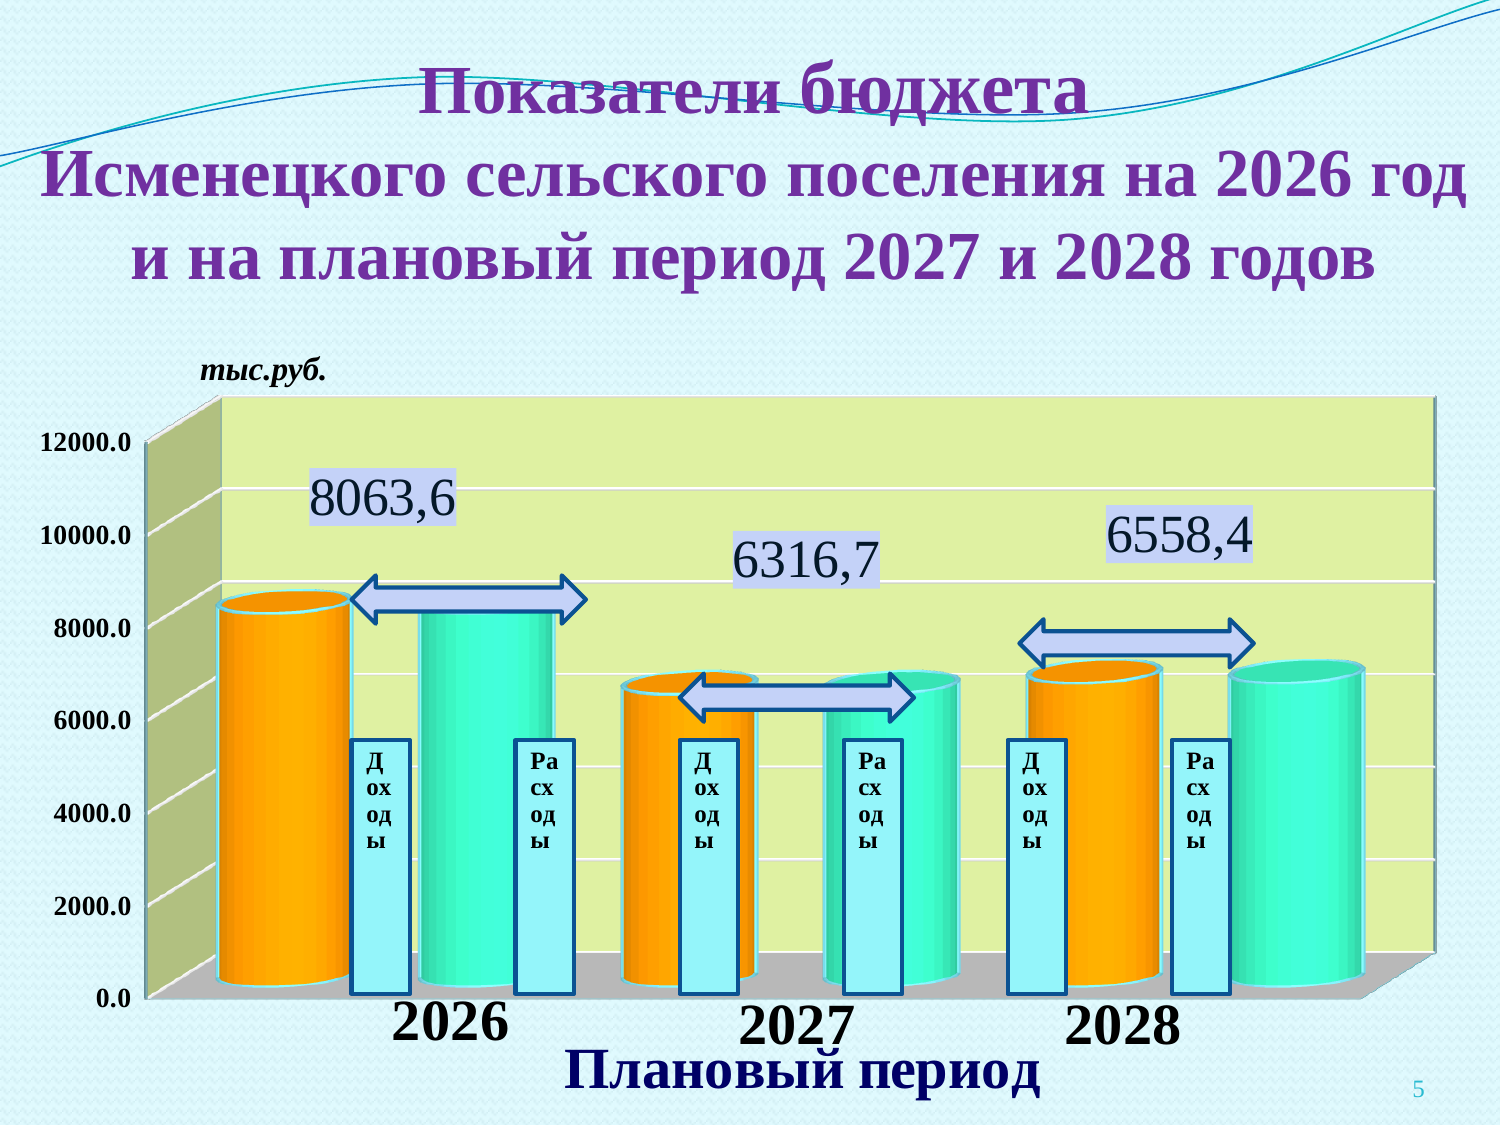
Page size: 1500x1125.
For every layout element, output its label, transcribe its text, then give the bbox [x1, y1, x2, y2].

chart [34, 292, 1442, 1103]
title Показатели бюджета Исменецкого сельского поселения на 2026 год и на плановый период 2027 и 2028 годов [29, 19, 1483, 293]
